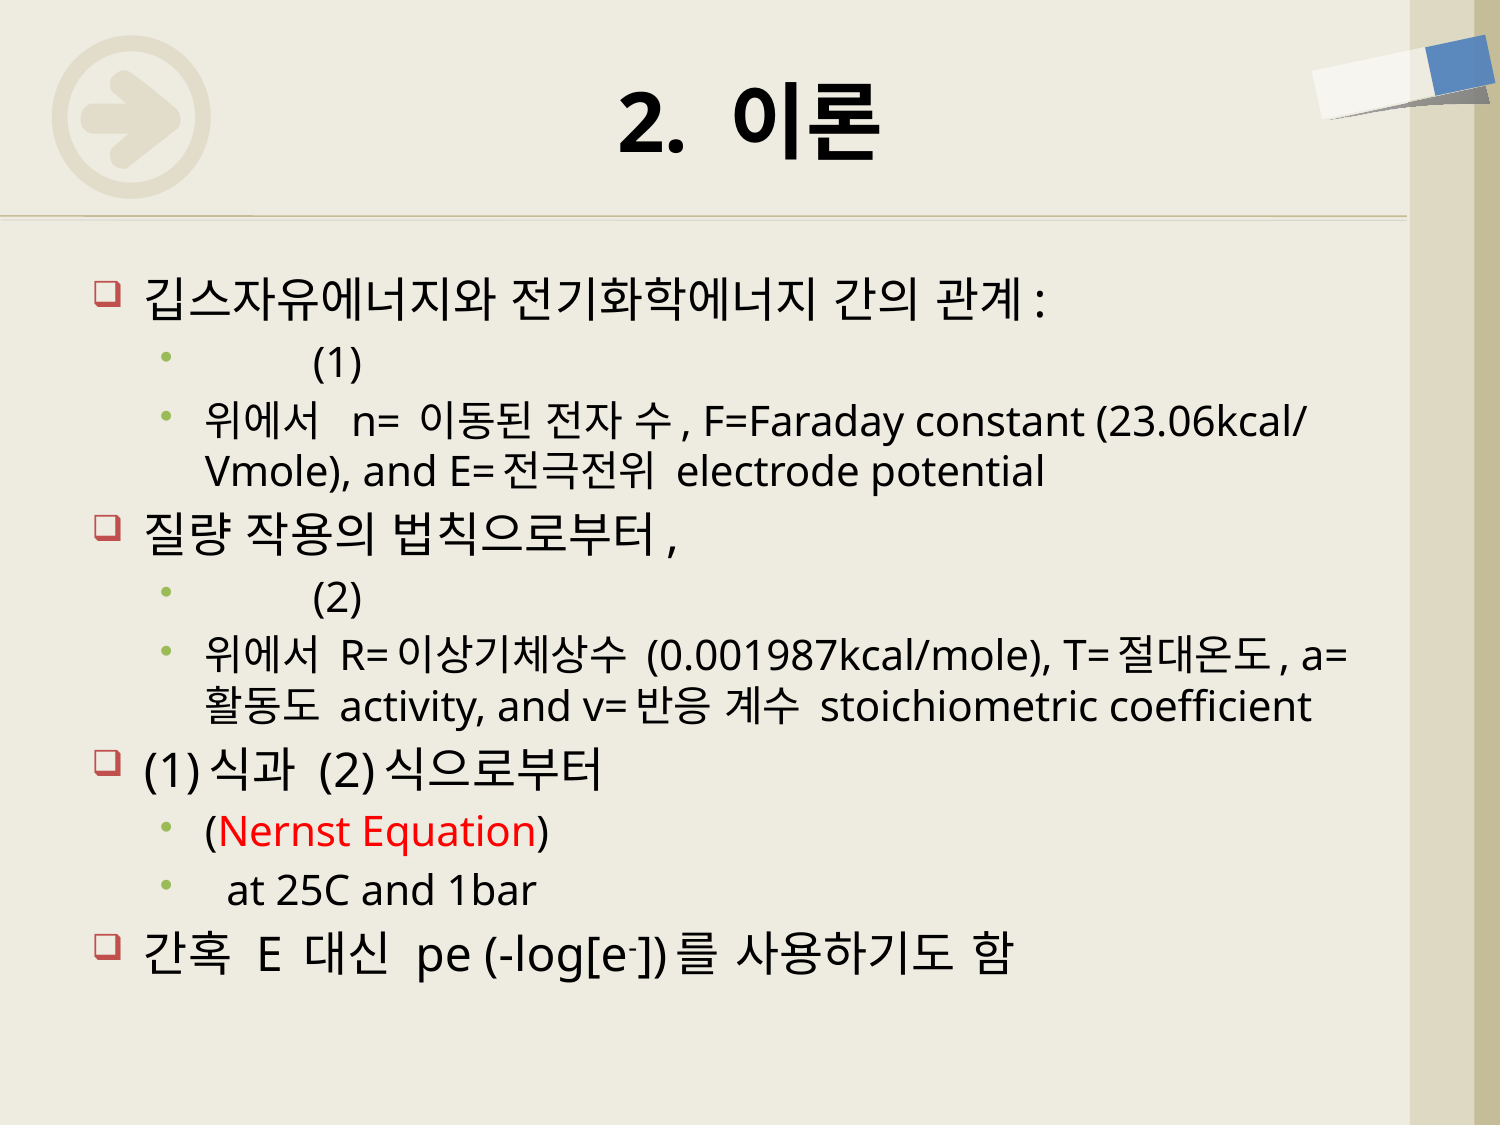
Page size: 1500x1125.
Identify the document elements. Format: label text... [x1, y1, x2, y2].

title 2. 이론 [75, 24, 1425, 213]
